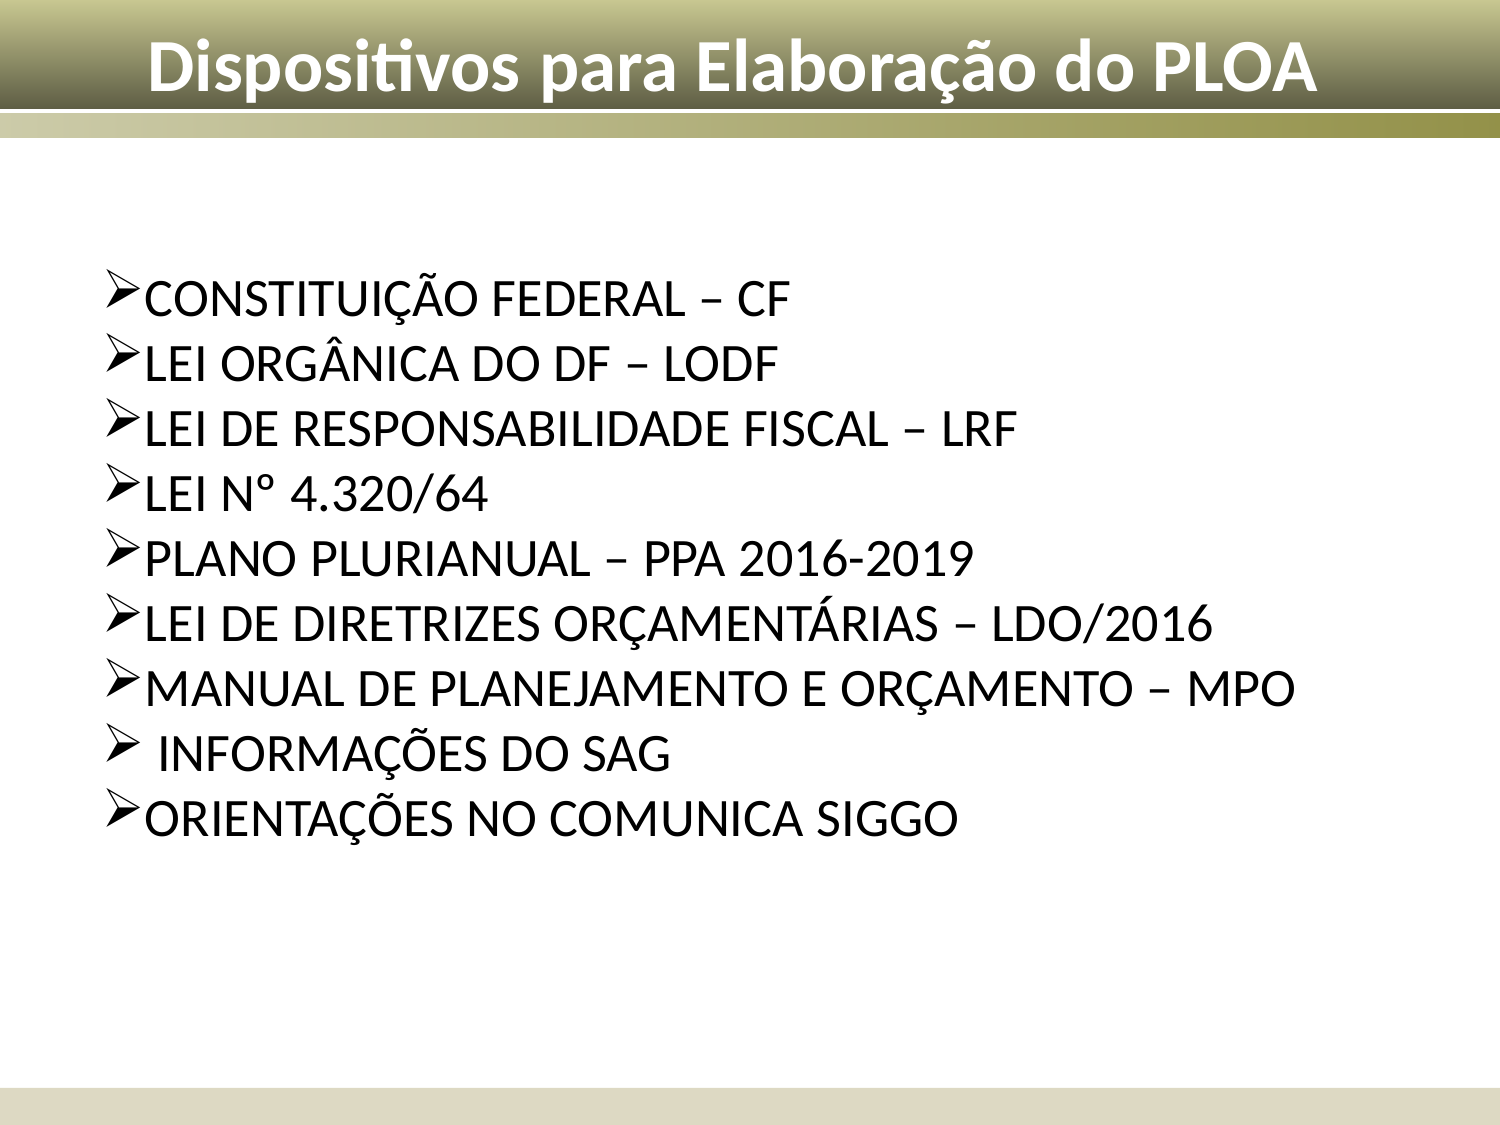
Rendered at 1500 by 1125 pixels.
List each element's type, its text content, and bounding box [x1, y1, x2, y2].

text_box CONSTITUIÇÃO FEDERAL – CF LEI ORGÂNICA DO DF – LODF LEI DE RESPONSABILIDADE FISCAL – LRF LEI Nº 4.320/64 PLANO PLURIANUAL – PPA 2016-2019 LEI DE DIRETRIZES ORÇAMENTÁRIAS – LDO/2016 MANUAL DE PLANEJAMENTO E ORÇAMENTO – MPO INFORMAÇÕES DO SAG ORIENTAÇÕES NO COMUNICA SIGGO [87, 255, 1377, 915]
text_box [0, 1087, 1500, 1125]
text_box Dispositivos para Elaboração do PLOA [41, 19, 1425, 114]
text_box [0, 113, 1500, 138]
text_box [0, 0, 1500, 109]
